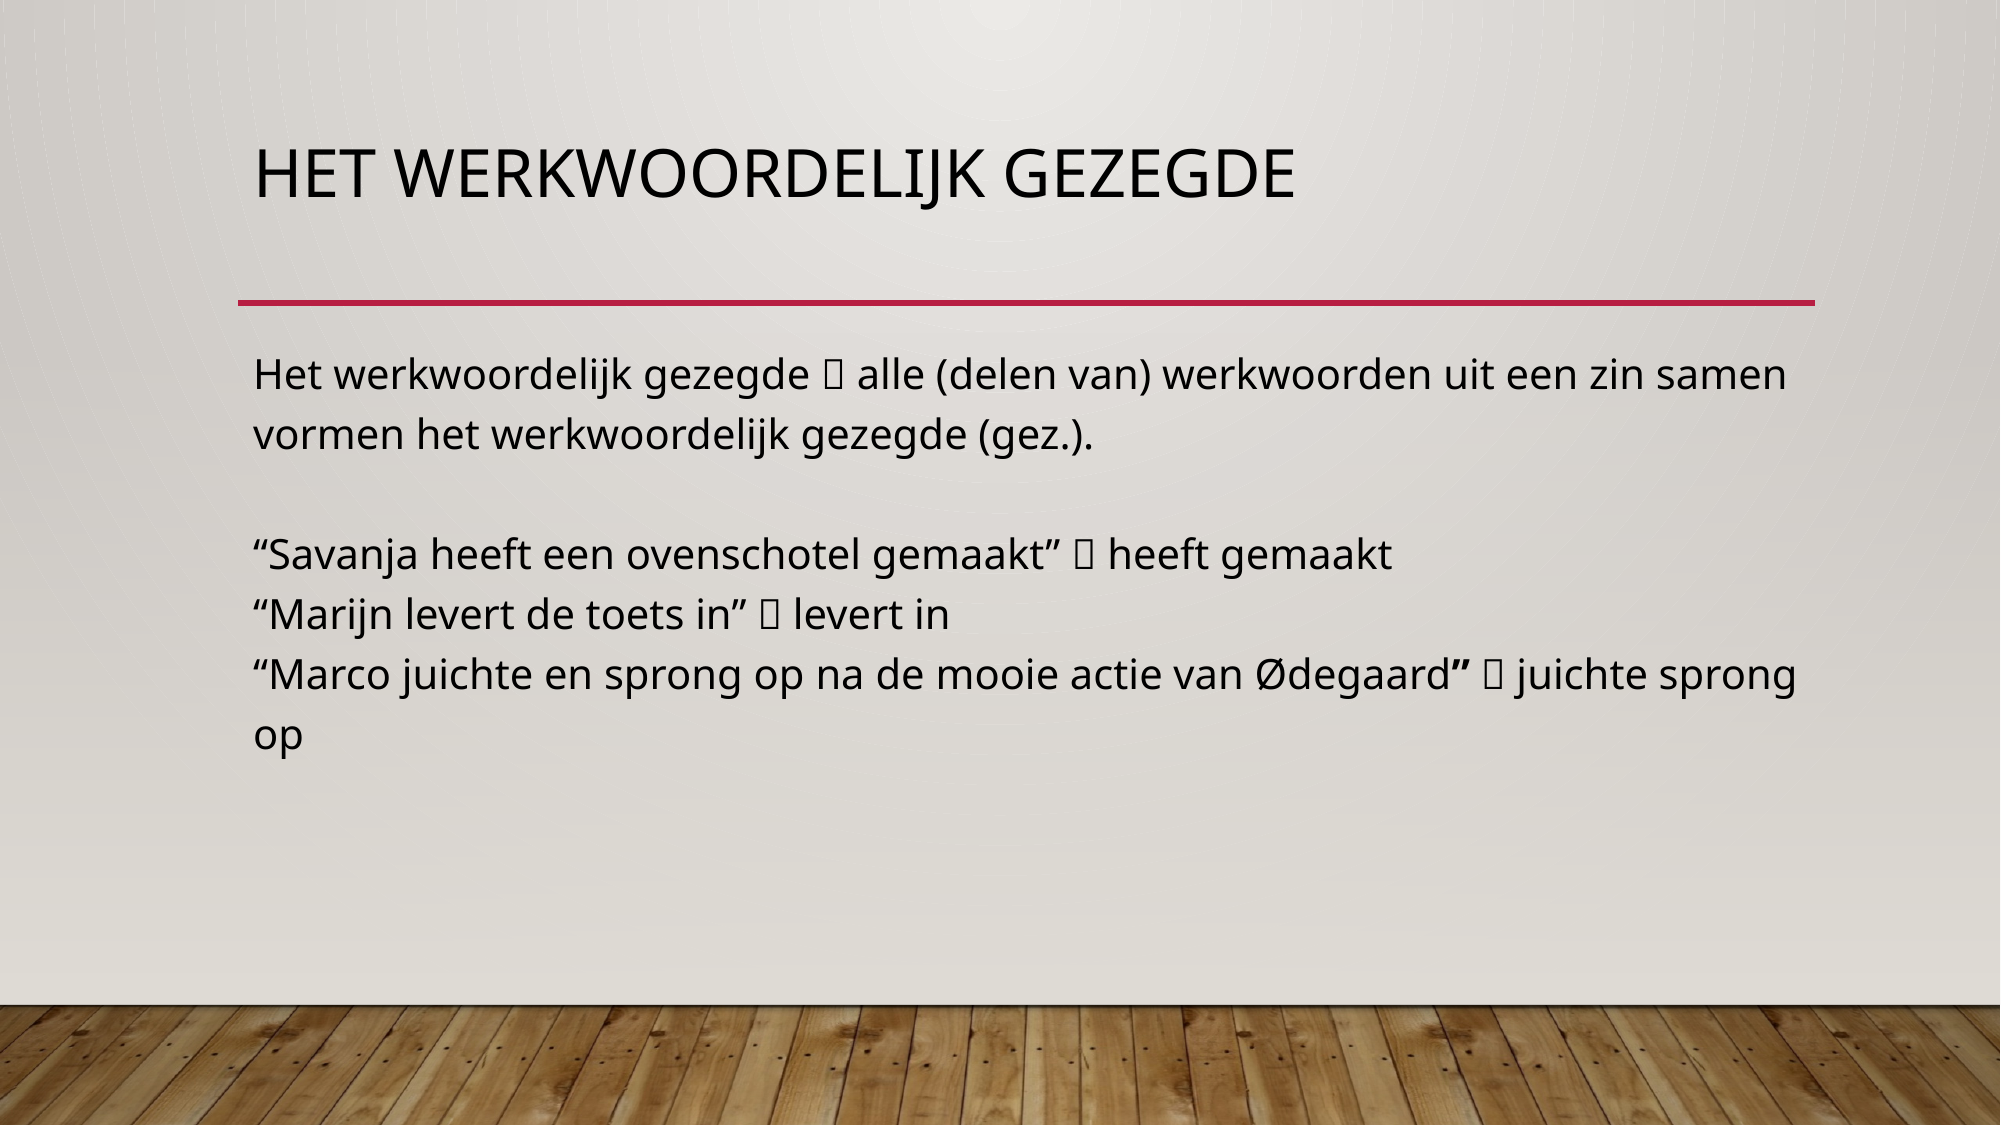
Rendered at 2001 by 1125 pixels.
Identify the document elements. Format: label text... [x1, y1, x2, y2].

picture [0, 1005, 2000, 1125]
title Het werkwoordelijk gezegde [238, 131, 1814, 305]
list Het werkwoordelijk gezegde  alle (delen van) werkwoorden uit een zin samen vormen het werkwoordelijk gezegde (gez.). “Savanja heeft een ovenschotel gemaakt”  heeft gemaakt “Marijn levert de toets in”  levert in “Marco juichte en sprong op na de mooie actie van Ødegaard”  juichte sprong op [238, 330, 1814, 897]
